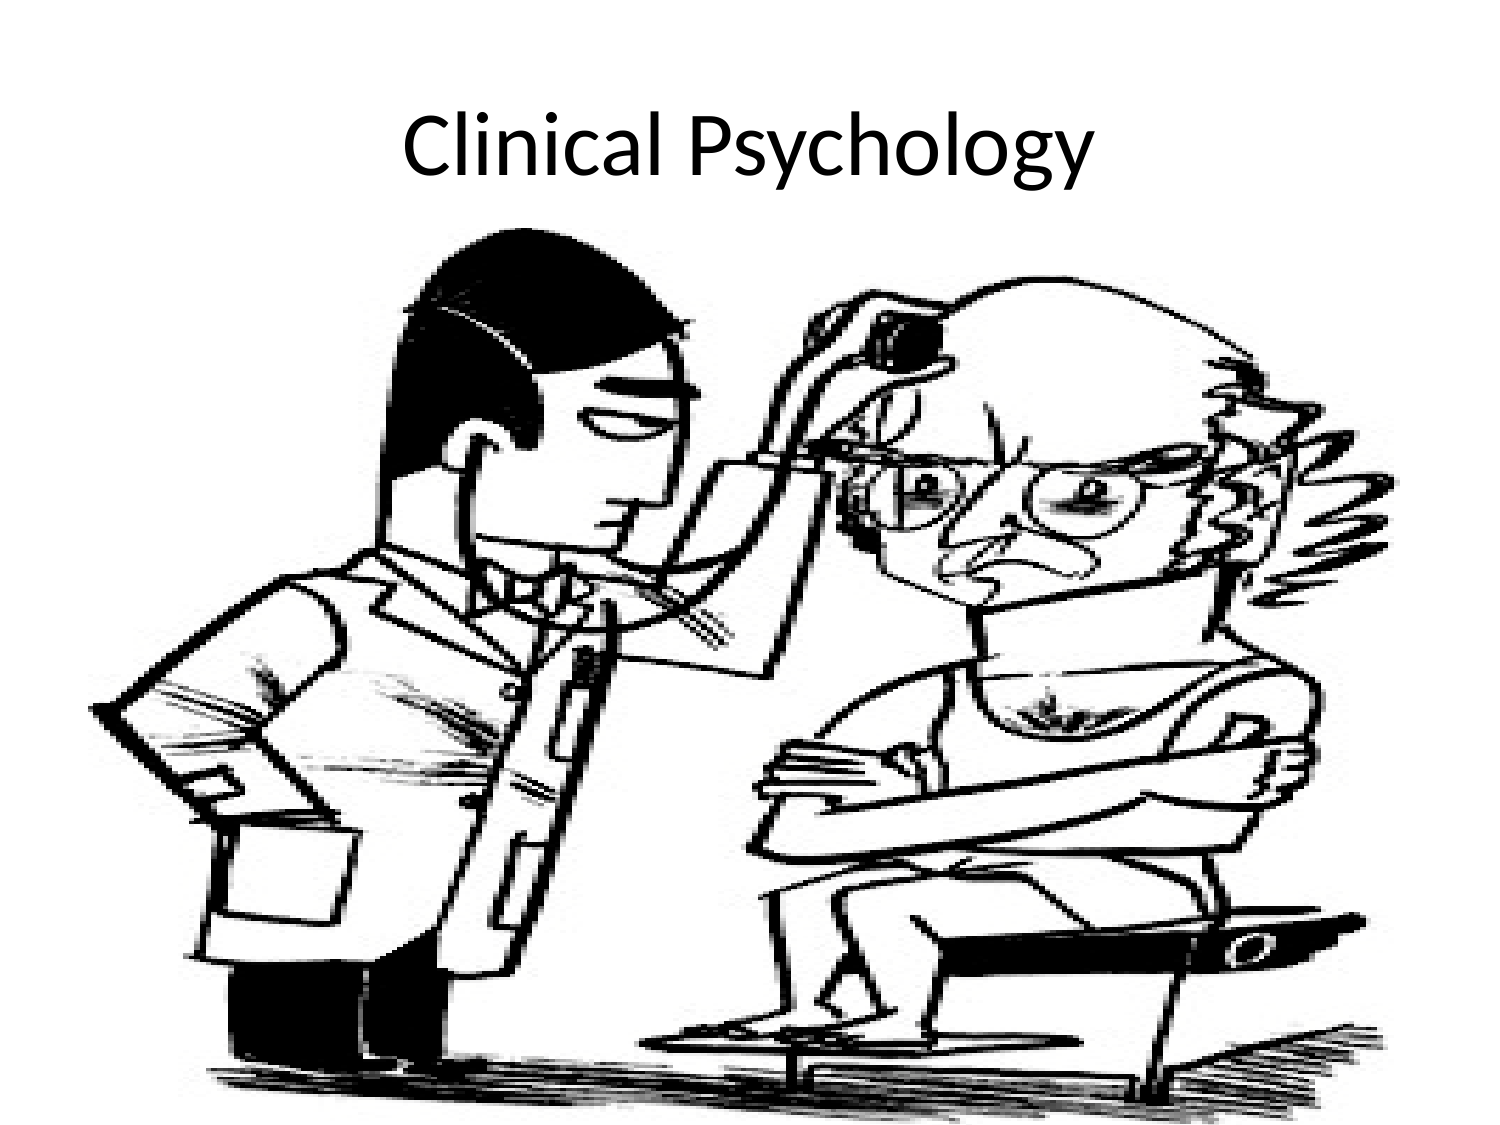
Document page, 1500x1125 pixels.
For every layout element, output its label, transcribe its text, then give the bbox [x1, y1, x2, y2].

title Clinical Psychology [75, 45, 1425, 233]
picture [88, 228, 1400, 1125]
